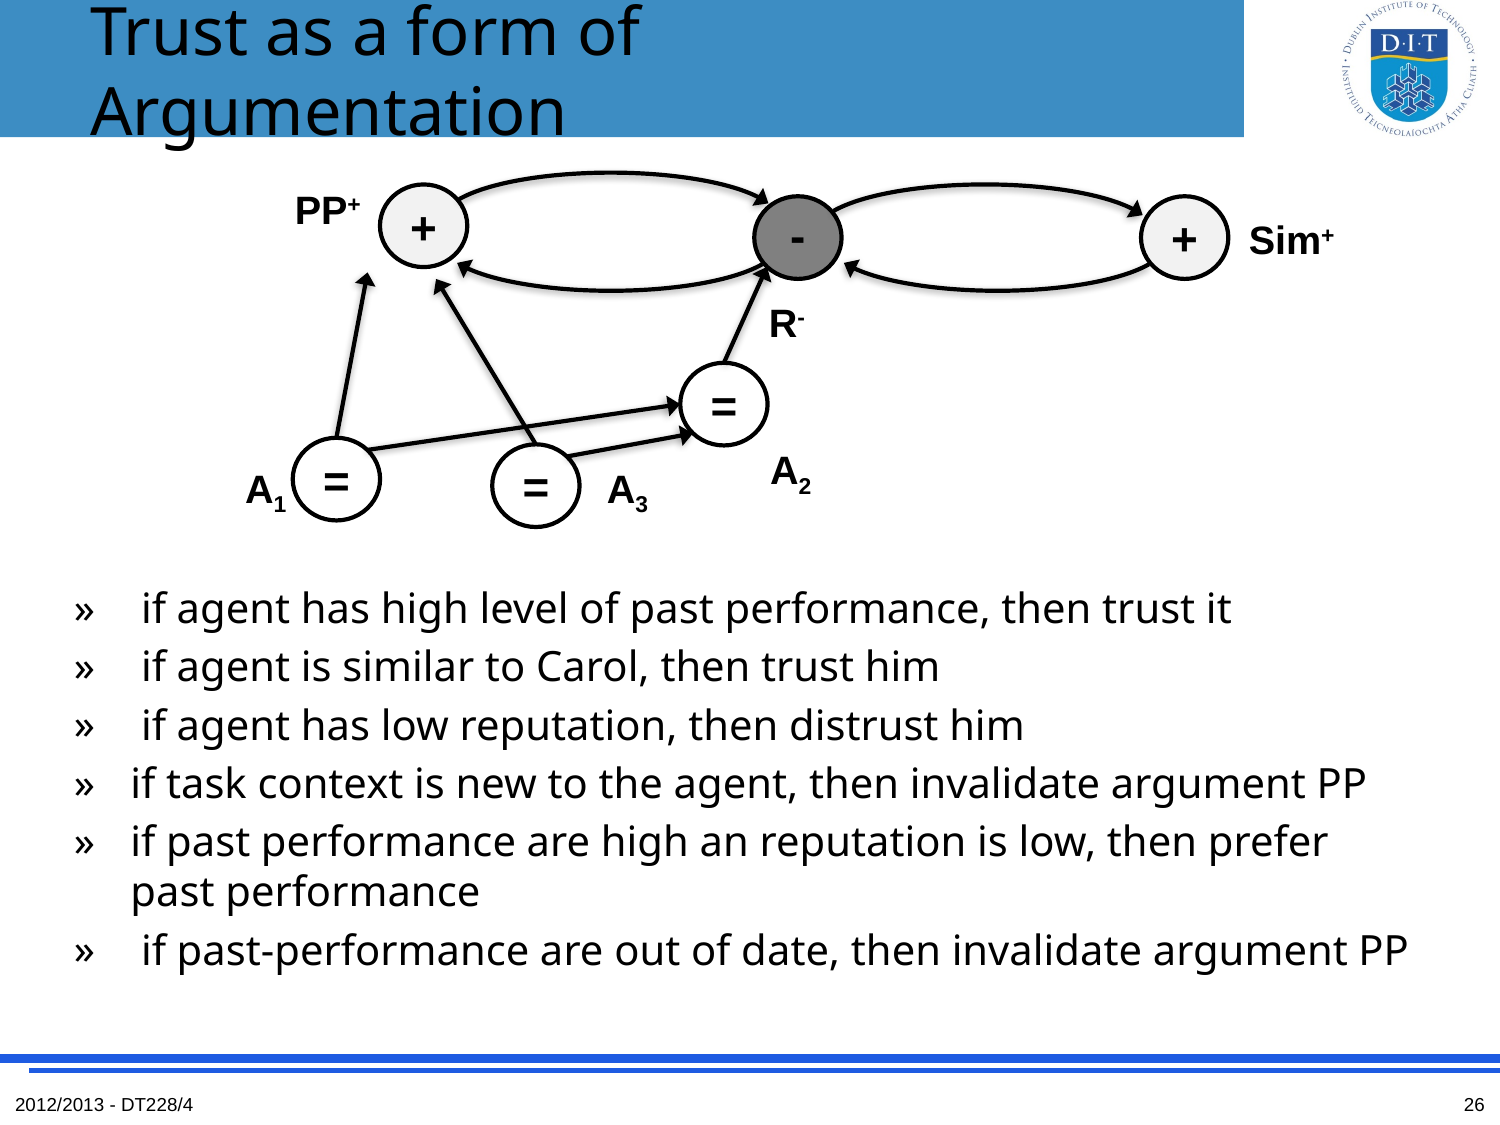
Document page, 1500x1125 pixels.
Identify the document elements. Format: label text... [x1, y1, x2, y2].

picture [1340, 0, 1478, 138]
slide_number 2012/2013 - DT228/4 [0, 1084, 351, 1125]
title Trust as a form of Argumentation [74, 0, 1105, 138]
slide_number 26 [1149, 1084, 1500, 1125]
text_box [229, 172, 1353, 528]
